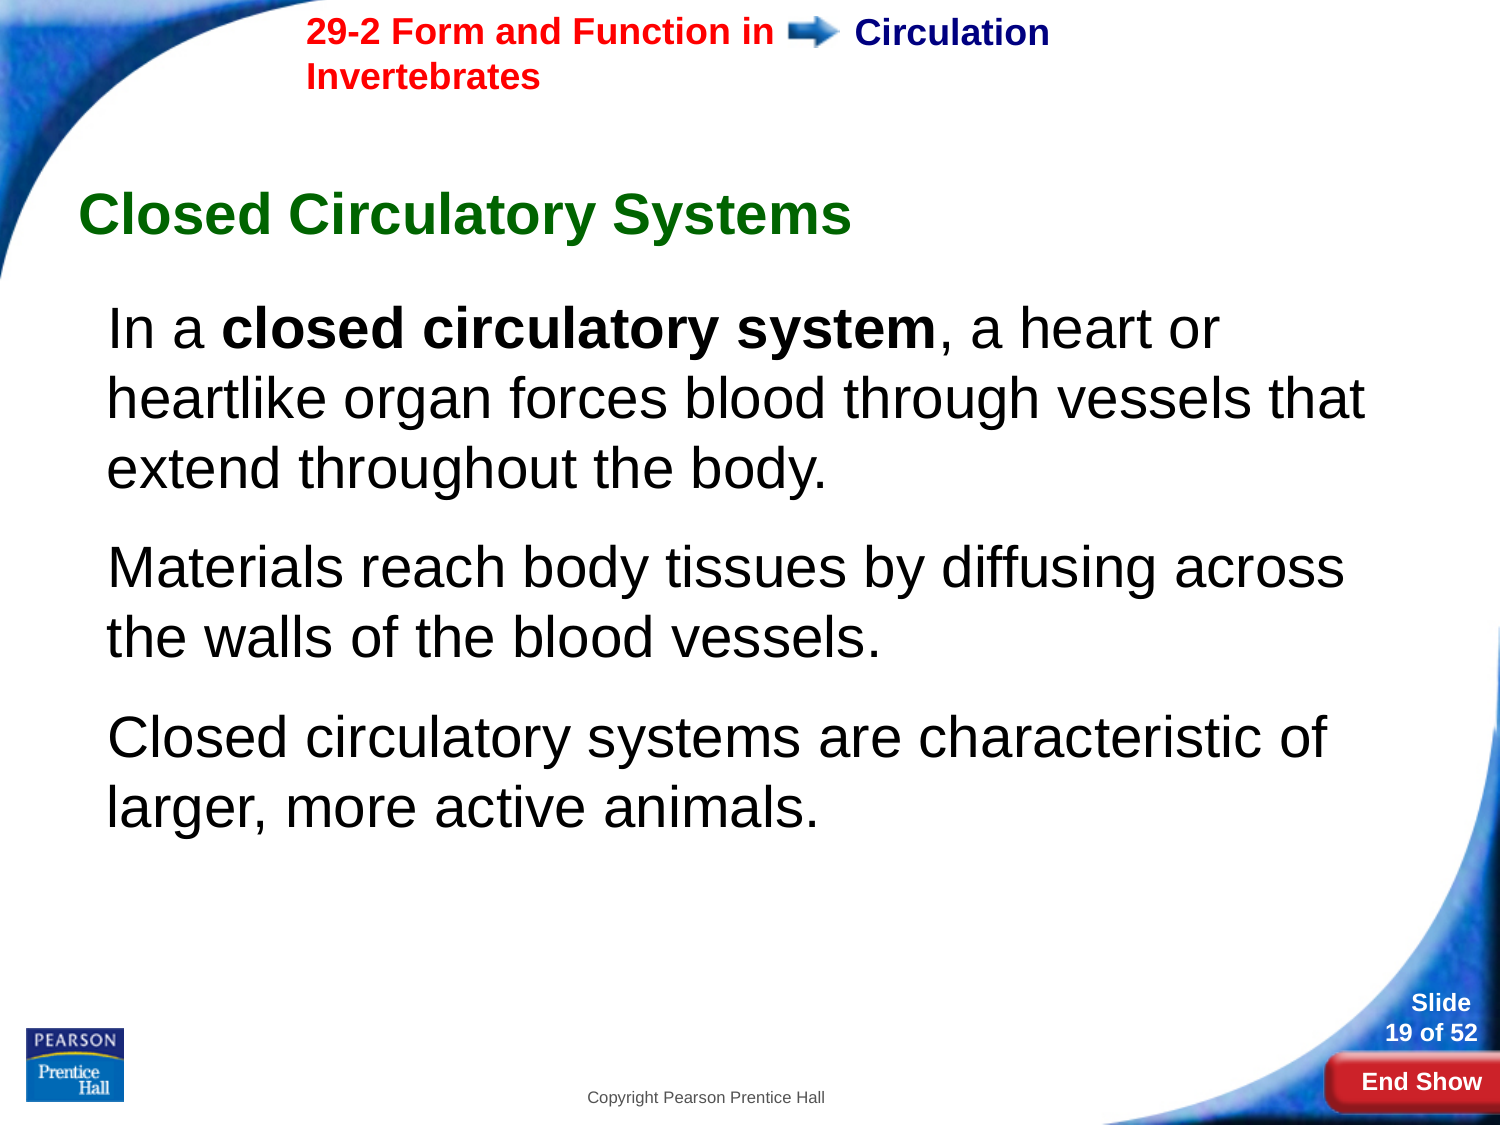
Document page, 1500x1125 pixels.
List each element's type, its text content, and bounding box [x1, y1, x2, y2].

footer Copyright Pearson Prentice Hall [468, 1078, 945, 1105]
title Circulation [839, 0, 1500, 76]
picture [0, 0, 1500, 1125]
list Closed Circulatory Systems In a closed circulatory system, a heart or heartlike organ forces blood through vessels that extend throughout the body. Materials reach body tissues by diffusing across the walls of the blood vessels. Closed circulatory systems are characteristic of larger, more active animals. [44, 179, 1448, 976]
